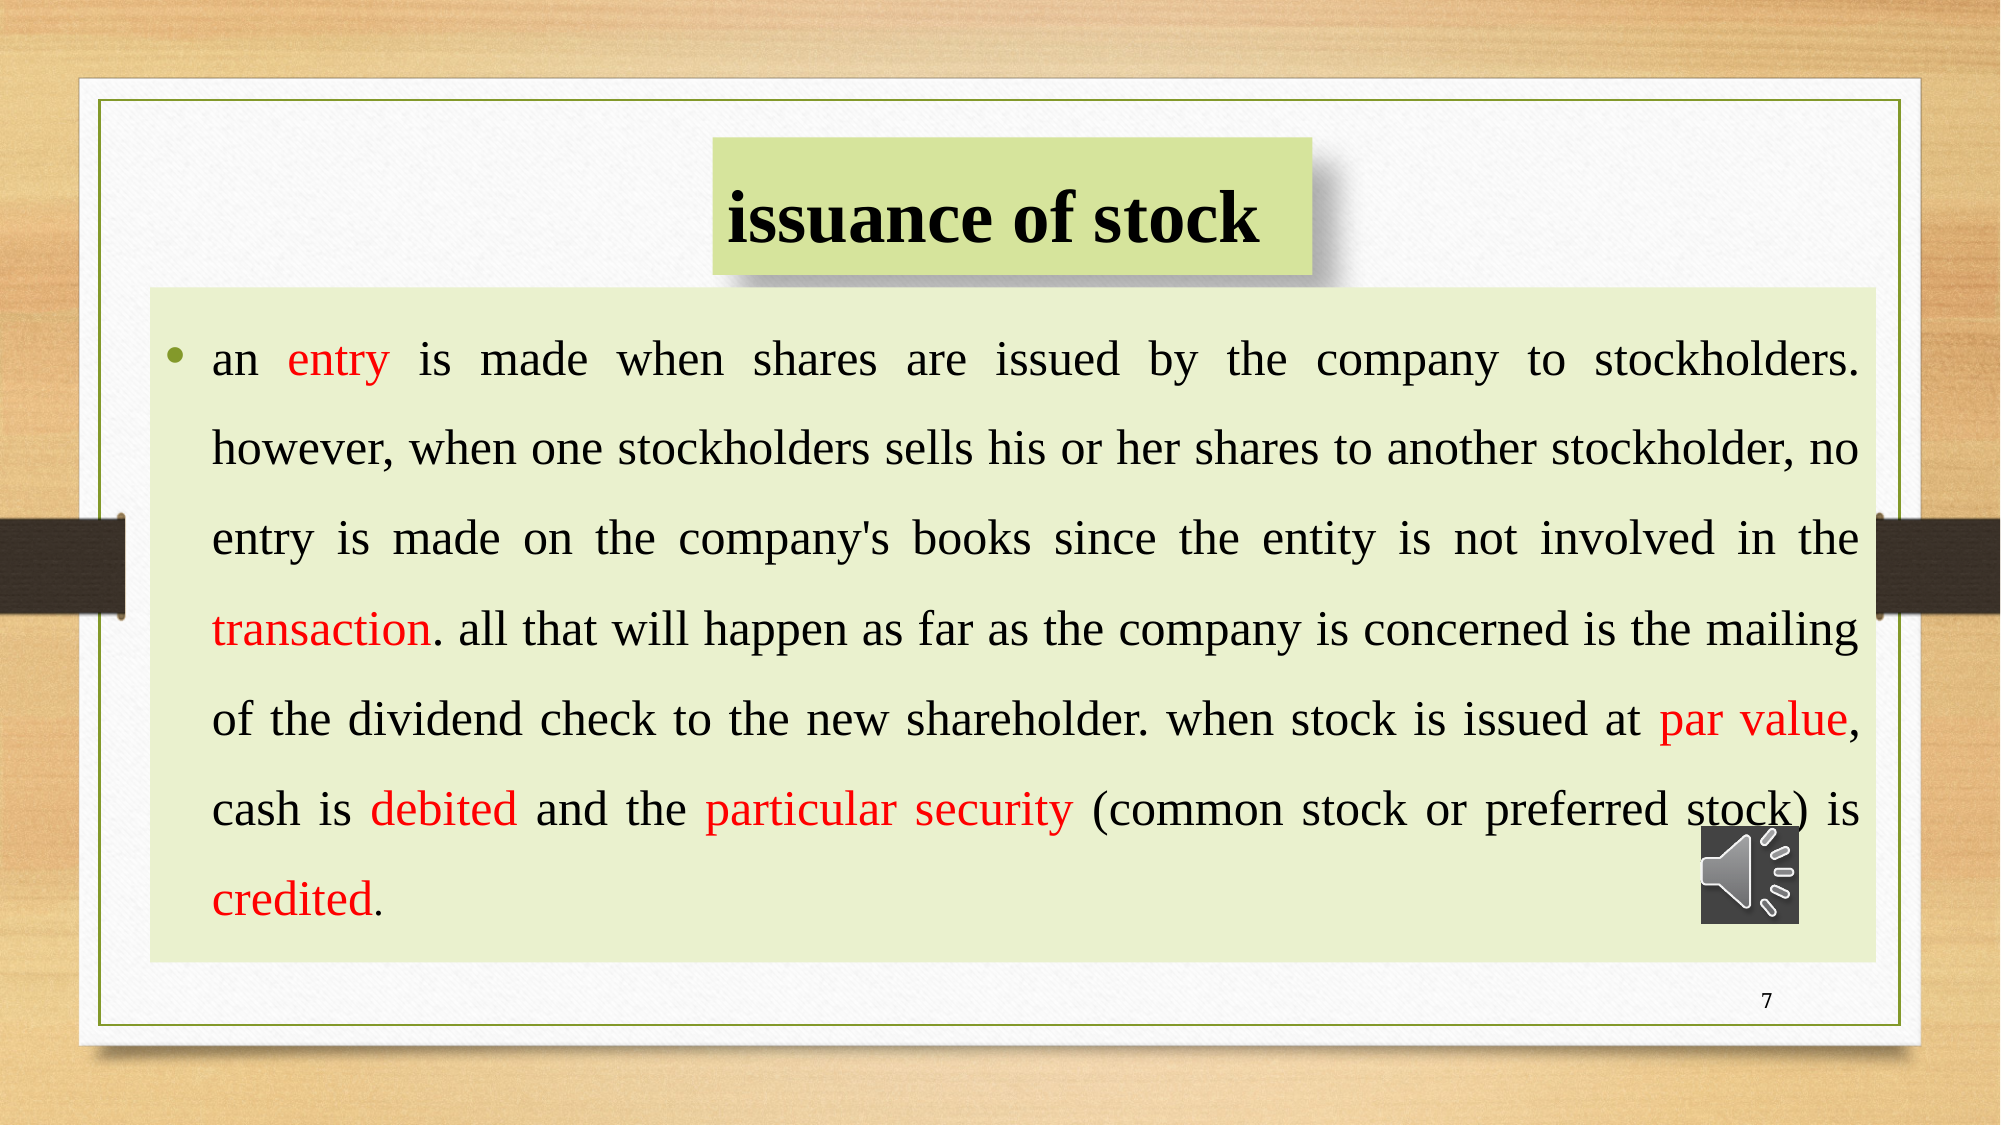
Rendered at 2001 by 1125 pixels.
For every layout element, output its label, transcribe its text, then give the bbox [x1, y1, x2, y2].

slide_number 7 [1698, 979, 1788, 1025]
title issuance of stock [712, 137, 1313, 276]
list an entry is made when shares are issued by the company to stockholders. however, when one stockholders sells his or her shares to another stockholder, no entry is made on the company's books since the entity is not involved in the transaction. all that will happen as far as the company is concerned is the mailing of the dividend check to the new shareholder. when stock is issued at par value, cash is debited and the particular security (common stock or preferred stock) is credited. [150, 287, 1876, 963]
picture [0, 0, 2001, 1125]
